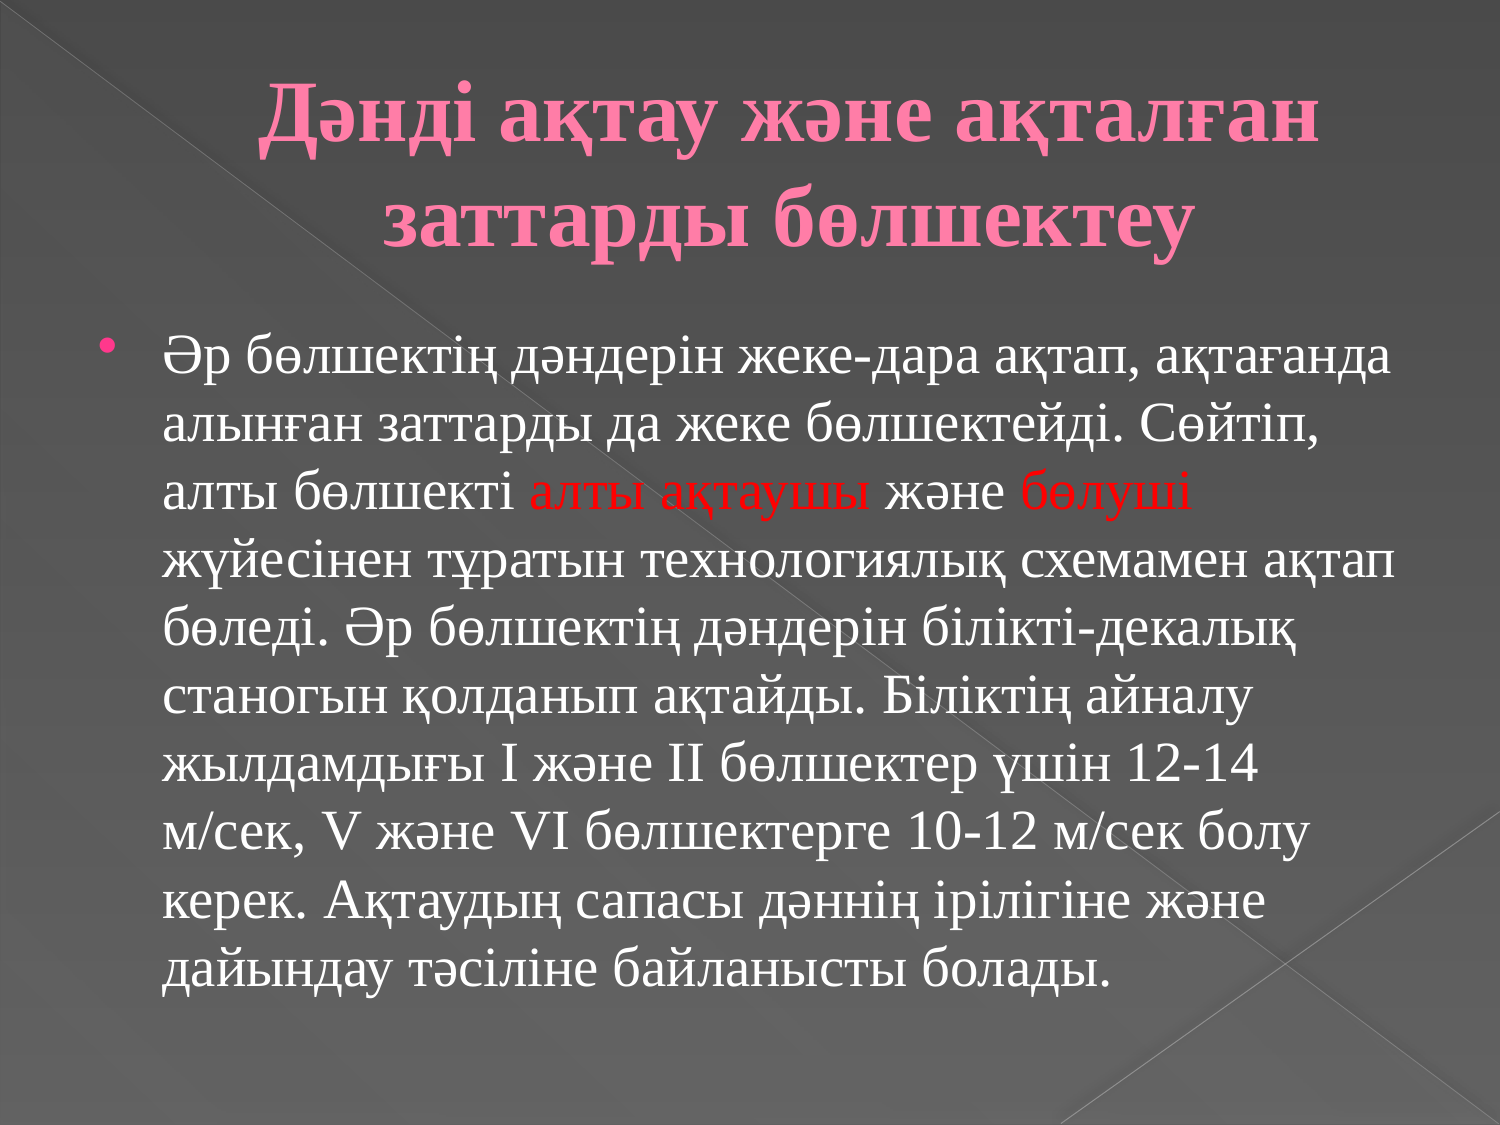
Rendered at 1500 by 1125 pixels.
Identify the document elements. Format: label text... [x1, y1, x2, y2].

title Дәнді ақтау және ақталған заттарды бөлшектеу [75, 43, 1425, 274]
list Әр бөлшектің дәндерін жеке-дара ақтап, ақтағанда алынған заттарды да жеке бөлшектейді. Сөйтіп, алты бөлшекті алты ақтаушы және бөлуші жүйесінен тұратын технологиялық схемамен ақтап бөледі. Әр бөлшектің дәндерін білікті-декалық станогын қолданып ақтайды. Біліктің айналу жылдамдығы І және ІІ бөлшектер үшін 12-14 м/сек, V және VІ бөлшектерге 10-12 м/сек болу керек. Ақтаудың сапасы дәннің ірілігіне және дайындау тәсіліне байланысты болады. [75, 308, 1425, 1059]
